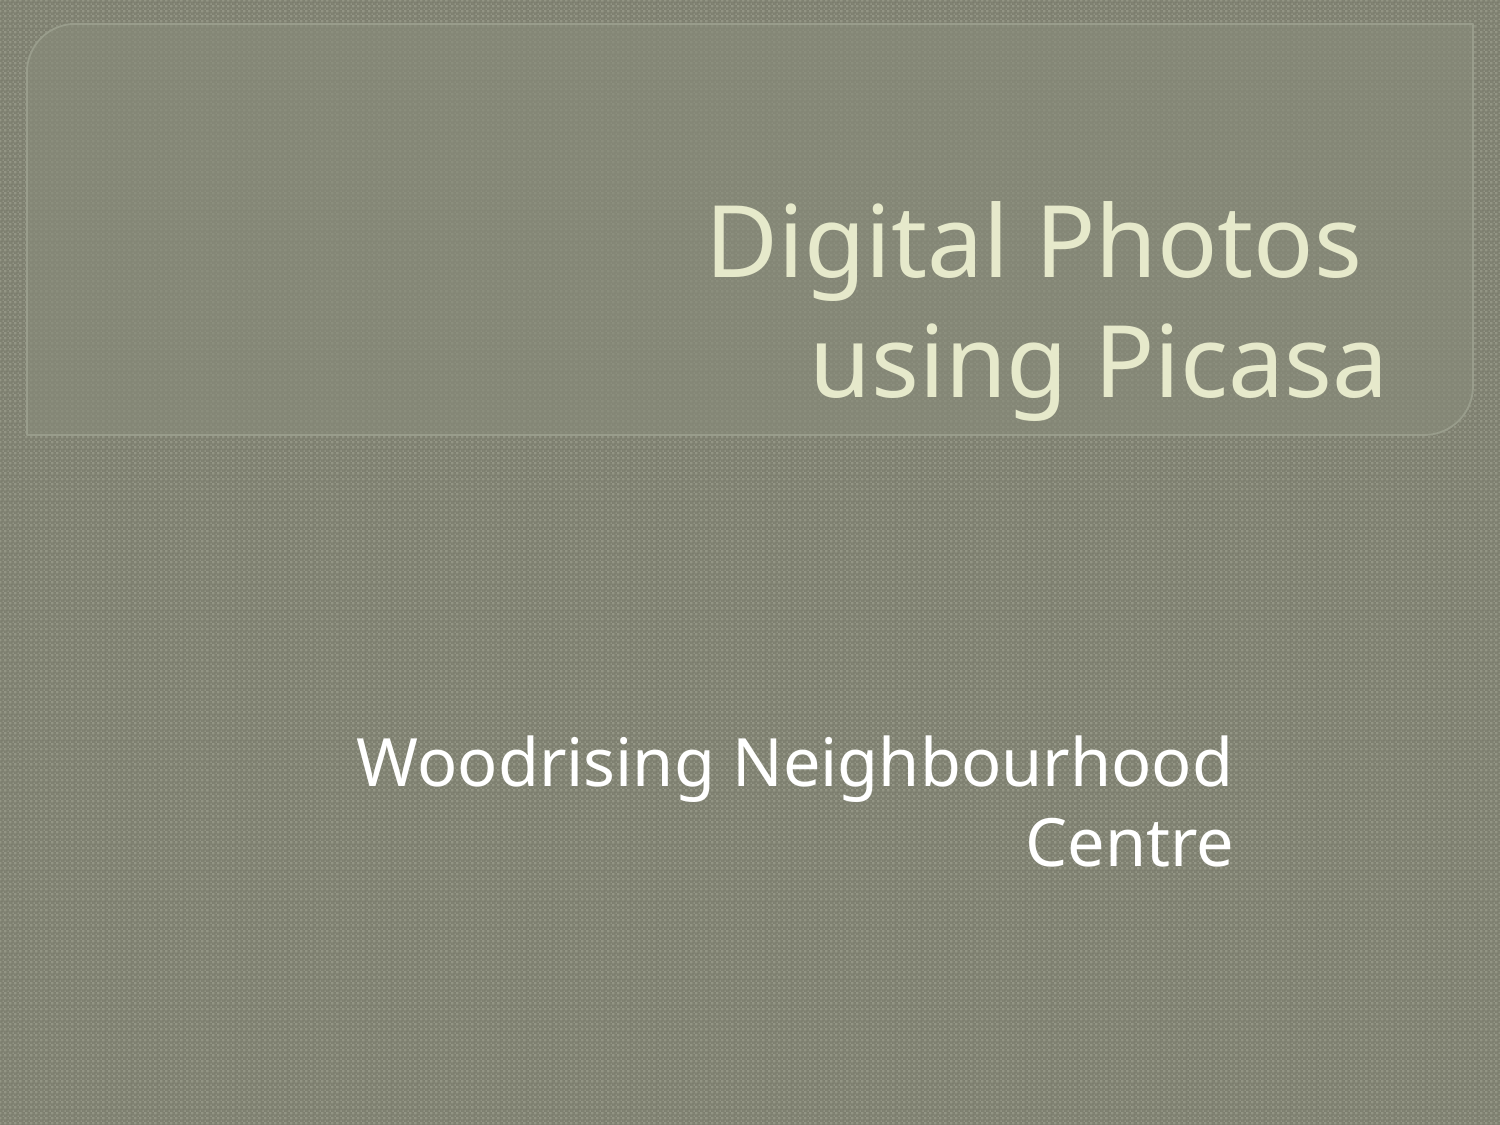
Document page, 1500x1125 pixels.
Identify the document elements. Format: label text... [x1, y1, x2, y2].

subtitle Woodrising Neighbourhood Centre [225, 712, 1275, 925]
title Digital Photos using Picasa [76, 62, 1427, 425]
